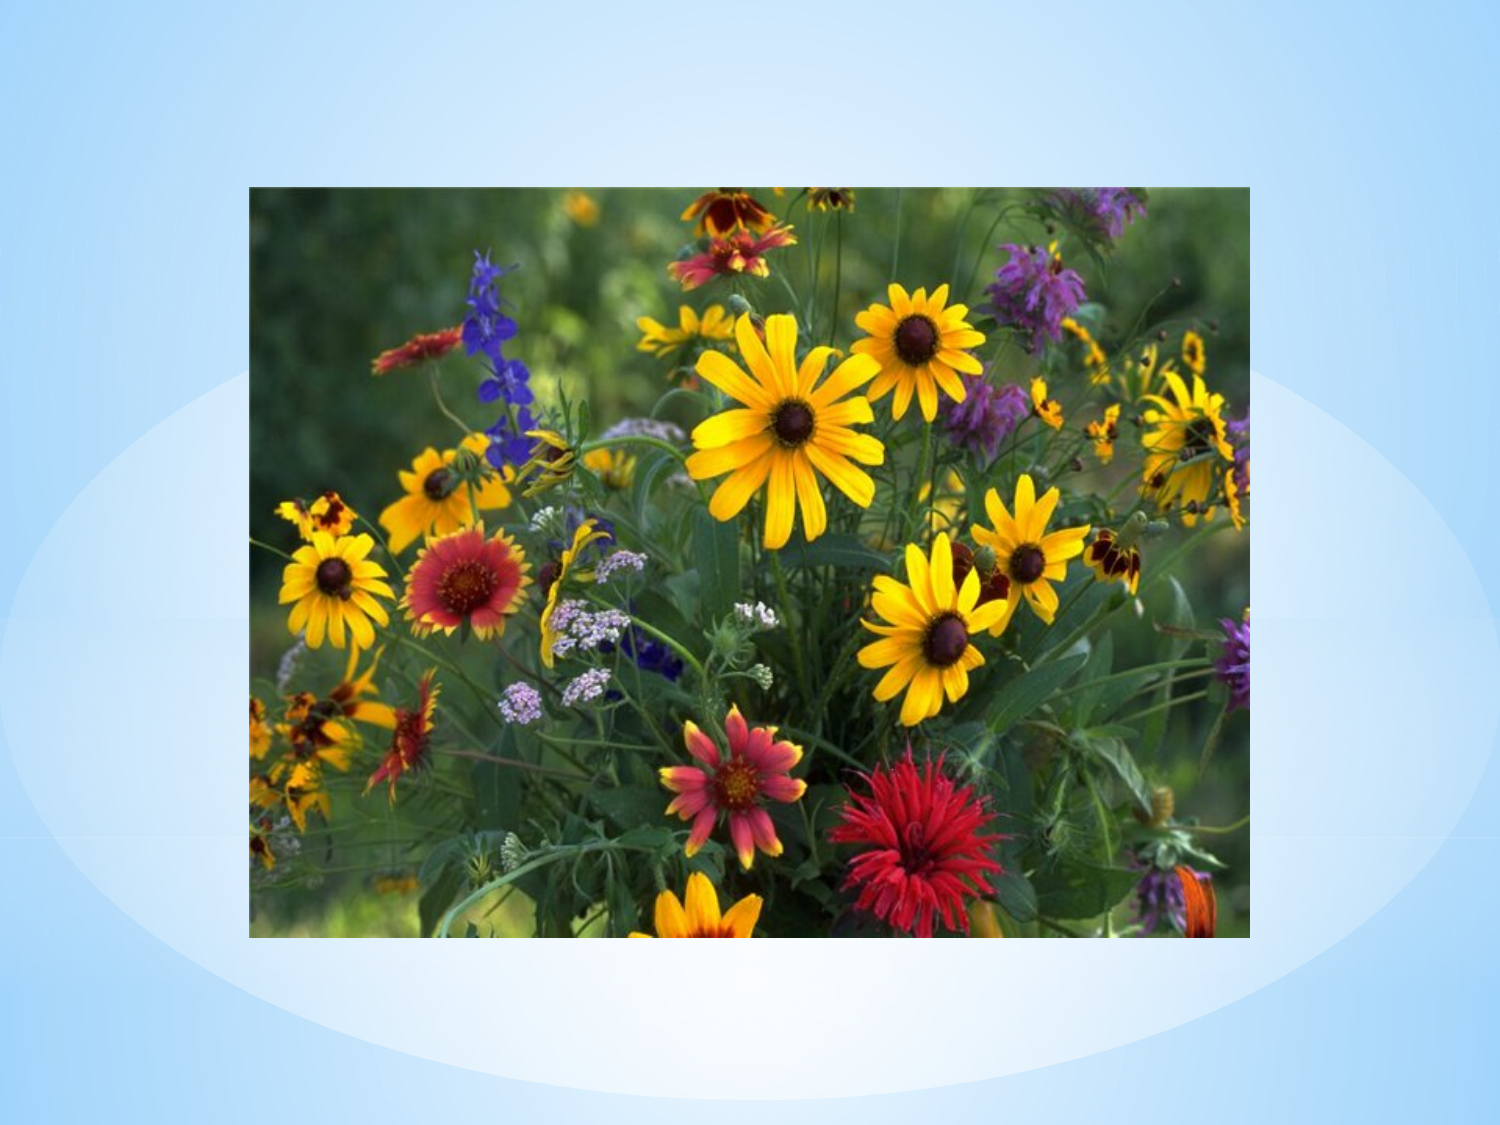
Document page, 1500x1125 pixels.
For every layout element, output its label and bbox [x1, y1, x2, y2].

picture [249, 187, 1251, 938]
